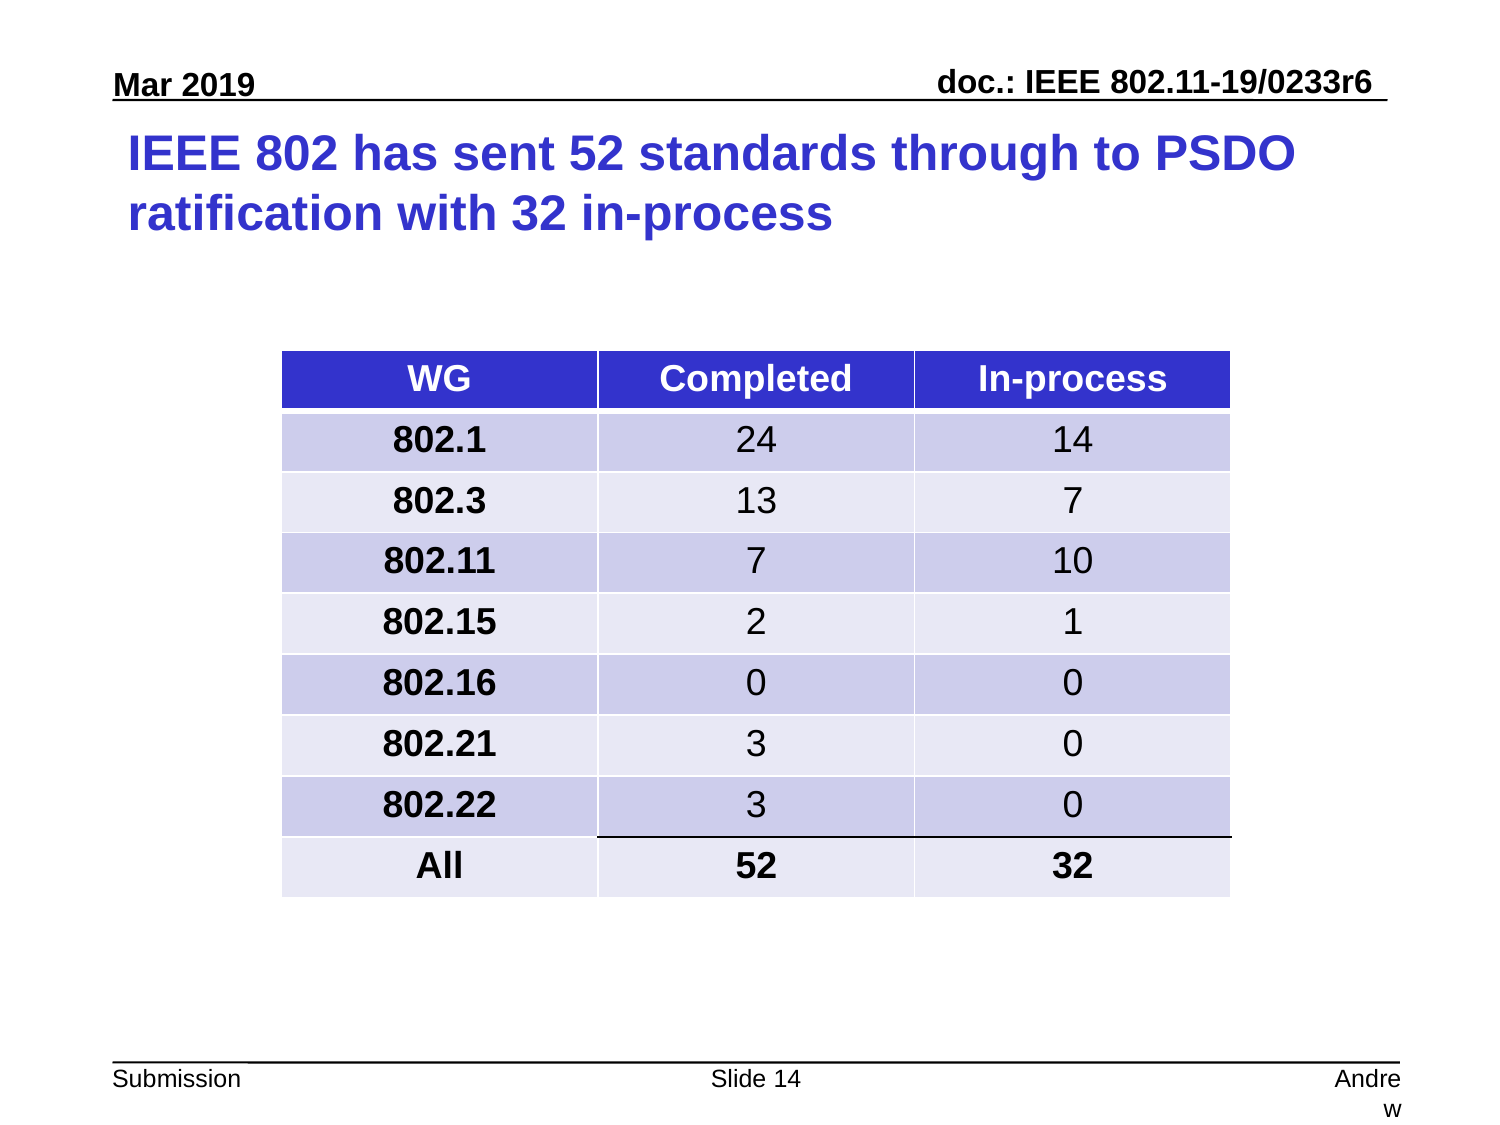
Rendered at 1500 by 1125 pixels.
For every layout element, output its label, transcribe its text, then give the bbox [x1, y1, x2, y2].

footer Andrew Myles, Cisco [1320, 1061, 1402, 1093]
table_cell 802.11 [282, 533, 597, 592]
table_cell All [282, 838, 597, 897]
table_cell 13 [599, 473, 914, 532]
table_cell 7 [915, 473, 1230, 532]
table_cell 802.3 [282, 473, 597, 532]
table_header In-process [915, 351, 1230, 408]
table_cell 0 [915, 716, 1230, 775]
table_cell 0 [915, 655, 1230, 714]
table_cell 802.15 [282, 594, 597, 653]
table_cell 802.21 [282, 716, 597, 775]
table_cell 24 [599, 414, 914, 471]
slide_number Slide 14 [709, 1061, 803, 1093]
table_cell 14 [915, 414, 1230, 471]
table_cell 802.1 [282, 414, 597, 471]
title IEEE 802 has sent 52 standards through to PSDO ratification with 32 in-process [112, 112, 1388, 288]
table_cell 10 [915, 533, 1230, 592]
table_cell 3 [599, 777, 914, 836]
table_header Completed [599, 351, 914, 408]
table_cell 802.22 [282, 777, 597, 836]
table_cell 802.16 [282, 655, 597, 714]
table_header WG [282, 351, 597, 408]
table_cell 2 [599, 594, 914, 653]
table_cell 3 [599, 716, 914, 775]
table_cell 52 [599, 838, 914, 897]
table_cell 0 [915, 777, 1230, 836]
table_cell 1 [915, 594, 1230, 653]
table_cell 32 [915, 838, 1230, 897]
table_cell 7 [599, 533, 914, 592]
table_cell 0 [599, 655, 914, 714]
